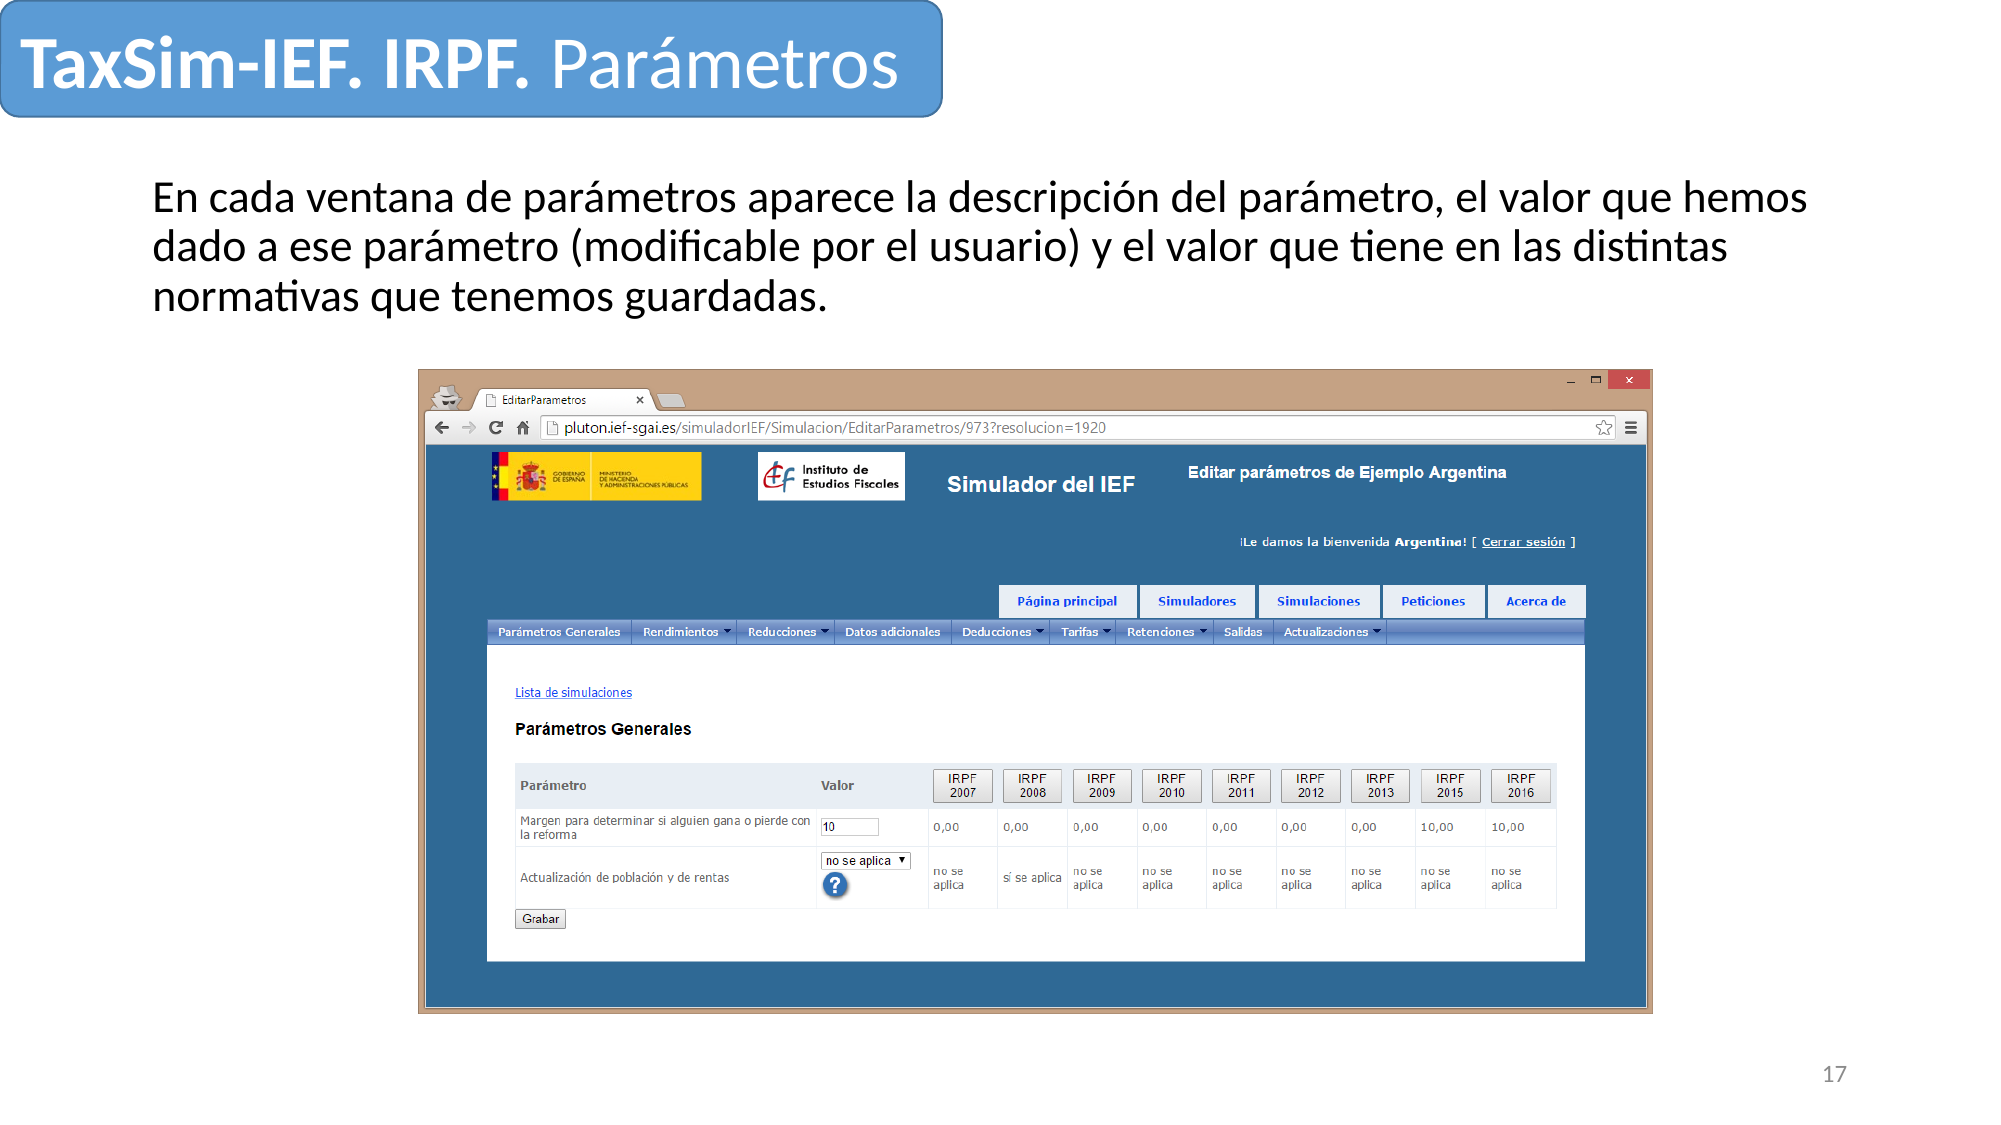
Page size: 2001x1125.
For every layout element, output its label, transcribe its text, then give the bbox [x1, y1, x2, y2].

picture [418, 369, 1653, 1014]
text_box TaxSim-IEF. IRPF. Parámetros [0, 0, 943, 118]
slide_number 17 [1412, 1042, 1863, 1103]
list En cada ventana de parámetros aparece la descripción del parámetro, el valor que hemos dado a ese parámetro (modificable por el usuario) y el valor que tiene en las distintas normativas que tenemos guardadas. [137, 165, 1863, 1014]
